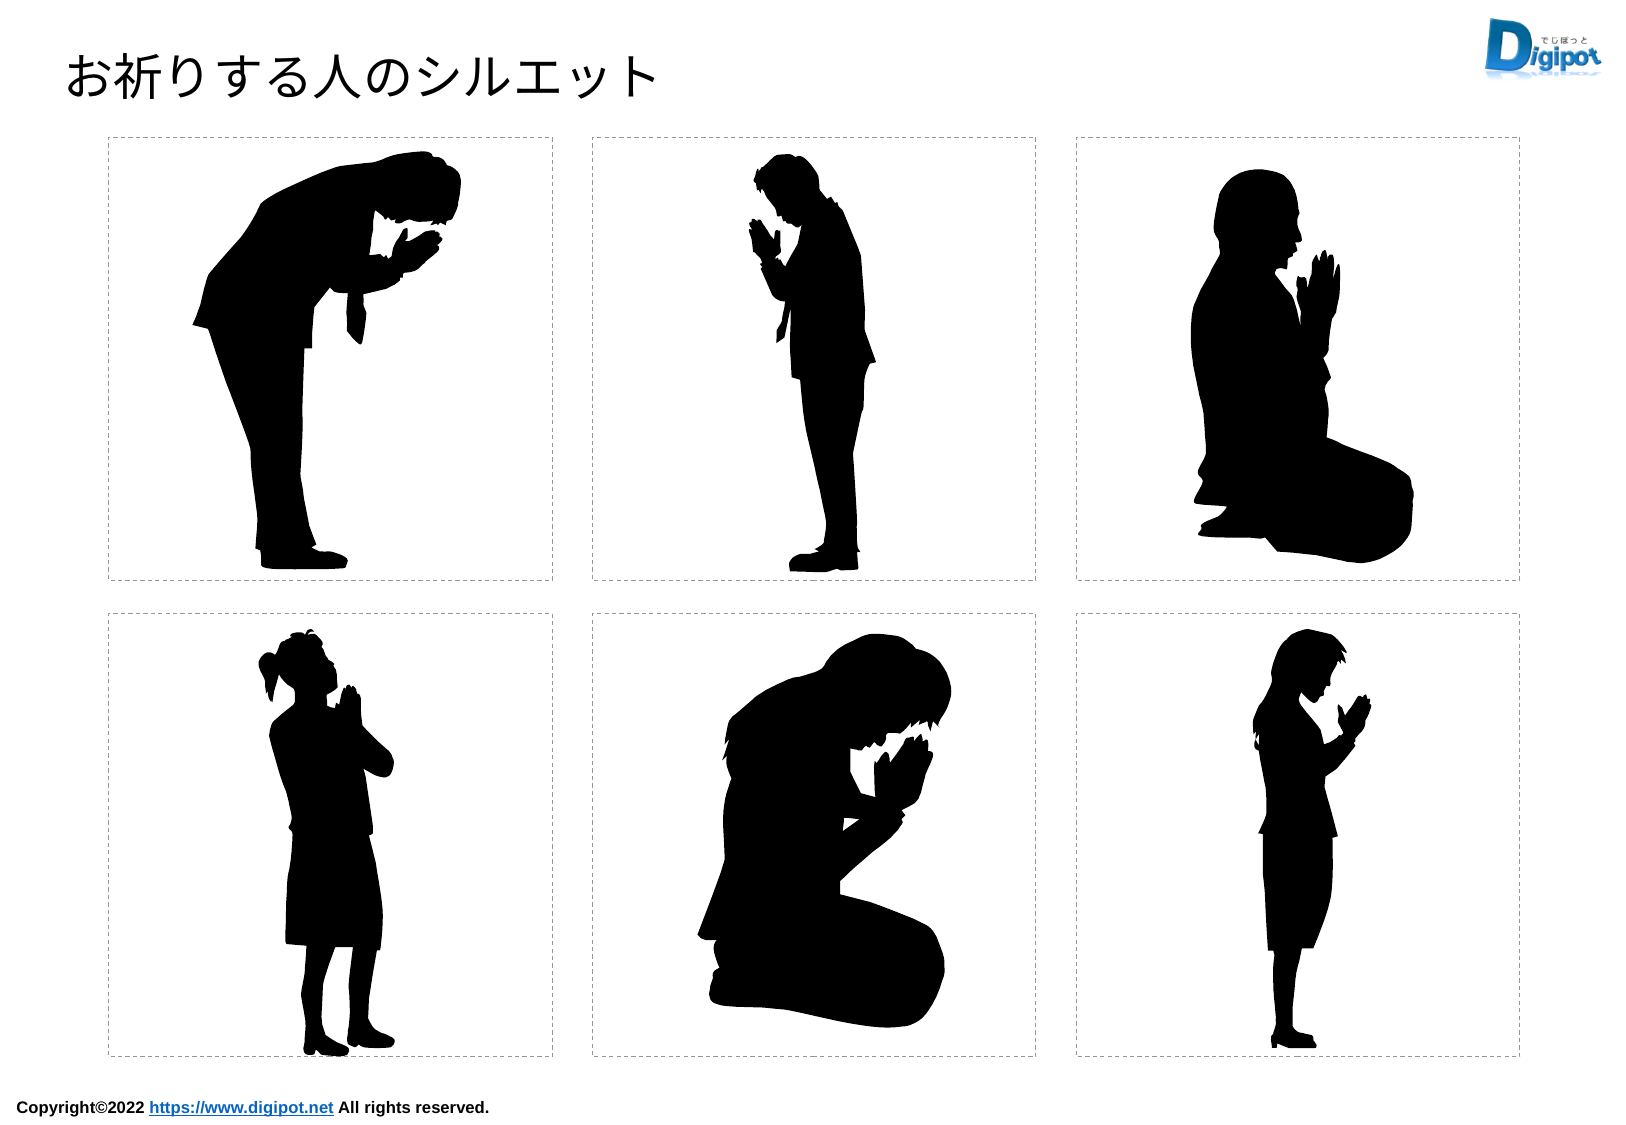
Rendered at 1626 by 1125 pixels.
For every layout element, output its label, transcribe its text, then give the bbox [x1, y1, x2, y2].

picture [1485, 18, 1602, 82]
text_box [1190, 169, 1414, 564]
text_box [1252, 629, 1372, 1049]
text_box お祈りする人のシルエット [48, 38, 679, 113]
text_box [258, 629, 395, 1057]
text_box [192, 151, 461, 570]
text_box [697, 633, 952, 1028]
text_box [748, 154, 877, 573]
